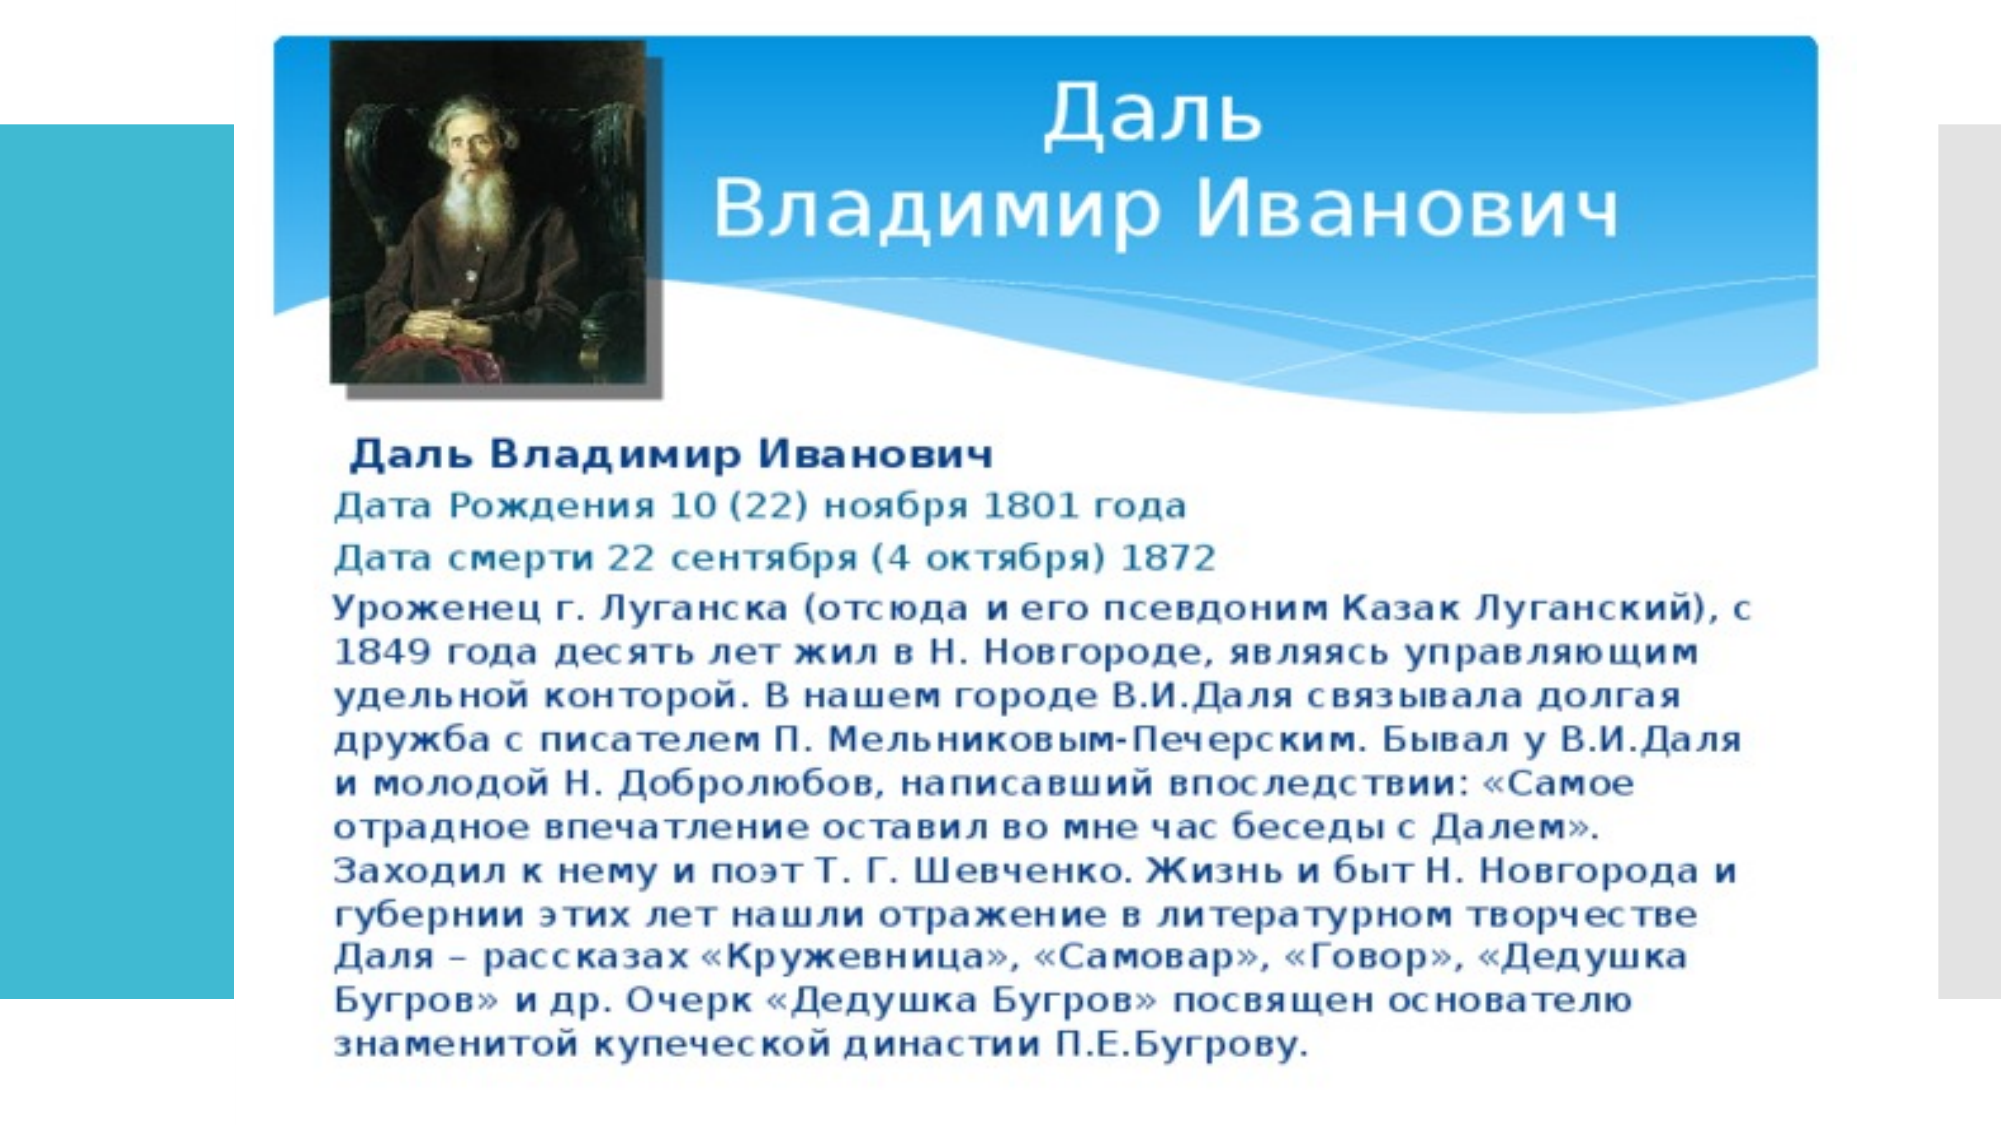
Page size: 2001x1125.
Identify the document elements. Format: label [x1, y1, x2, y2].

picture [234, 0, 1858, 1125]
